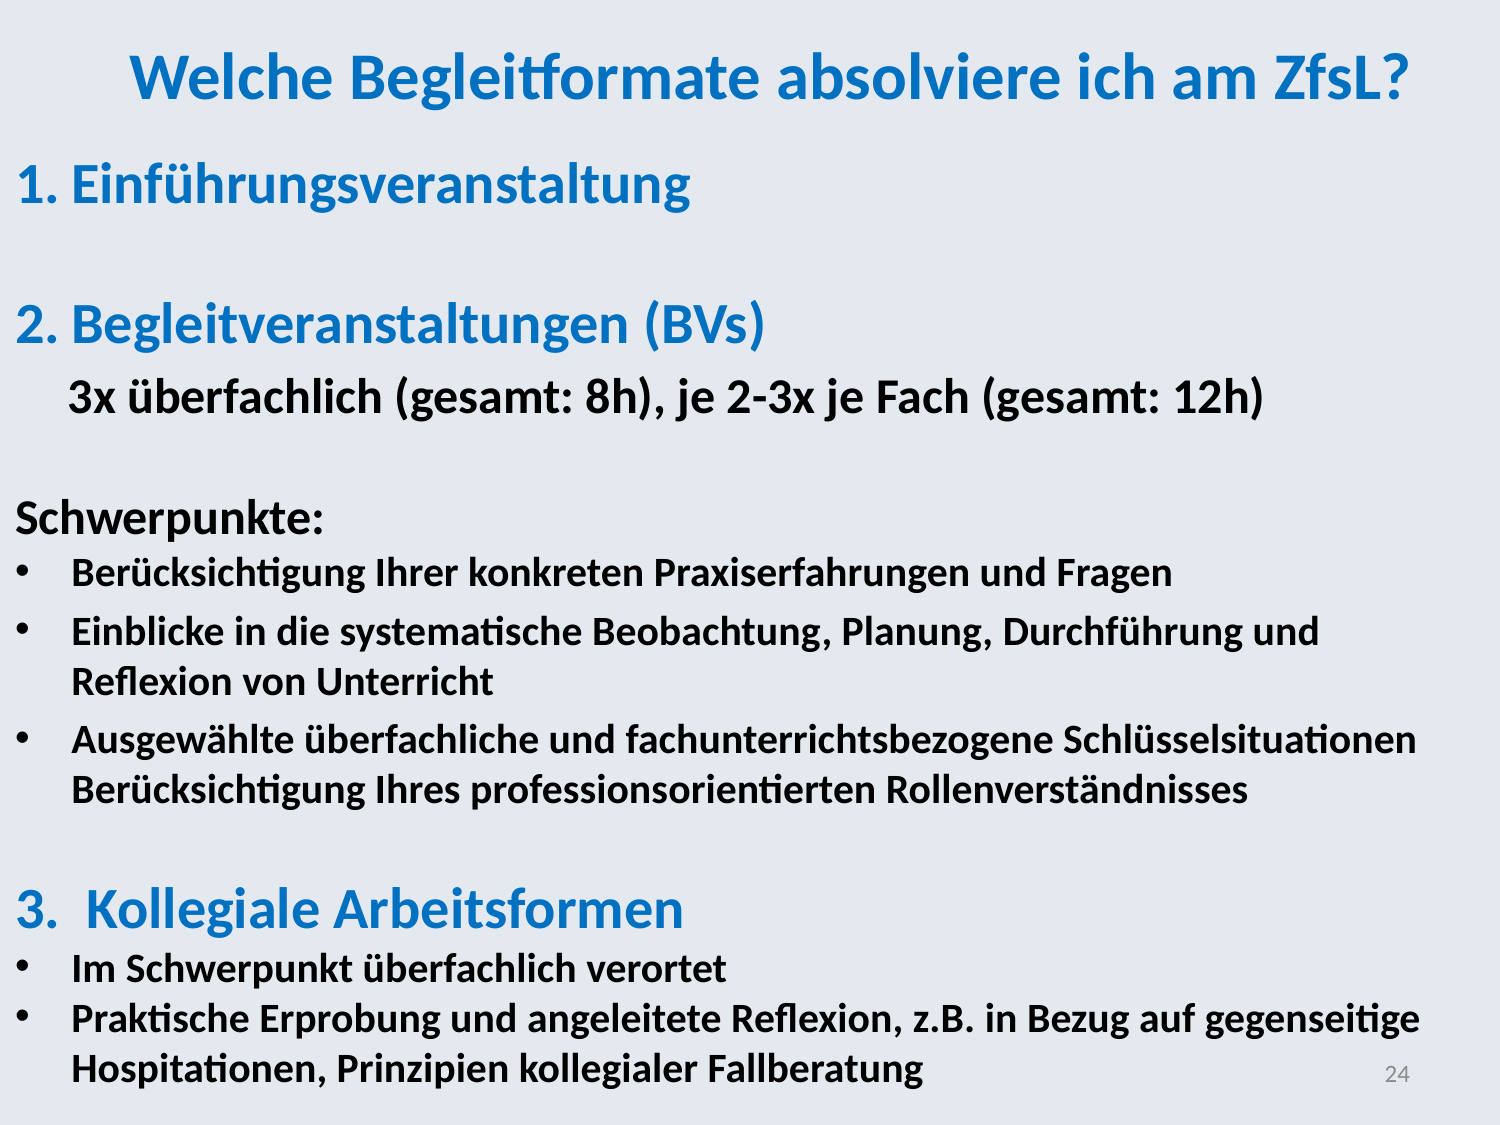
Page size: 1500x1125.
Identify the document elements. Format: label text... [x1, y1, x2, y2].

slide_number 24 [1074, 1042, 1425, 1103]
list Einführungsveranstaltung Begleitveranstaltungen (BVs) 3x überfachlich (gesamt: 8h), je 2-3x je Fach (gesamt: 12h) Schwerpunkte: Berücksichtigung Ihrer konkreten Praxiserfahrungen und Fragen Einblicke in die systematische Beobachtung, Planung, Durchführung und Reflexion von Unterricht Ausgewählte überfachliche und fachunterrichtsbezogene Schlüsselsituationen Berücksichtigung Ihres professionsorientierten Rollenverständnisses 3. Kollegiale Arbeitsformen Im Schwerpunkt überfachlich verortet Praktische Erprobung und angeleitete Reflexion, z.B. in Bezug auf gegenseitige Hospitationen, Prinzipien kollegialer Fallberatung [0, 125, 1500, 1125]
title Welche Begleitformate absolviere ich am ZfsL? [0, 0, 1500, 125]
